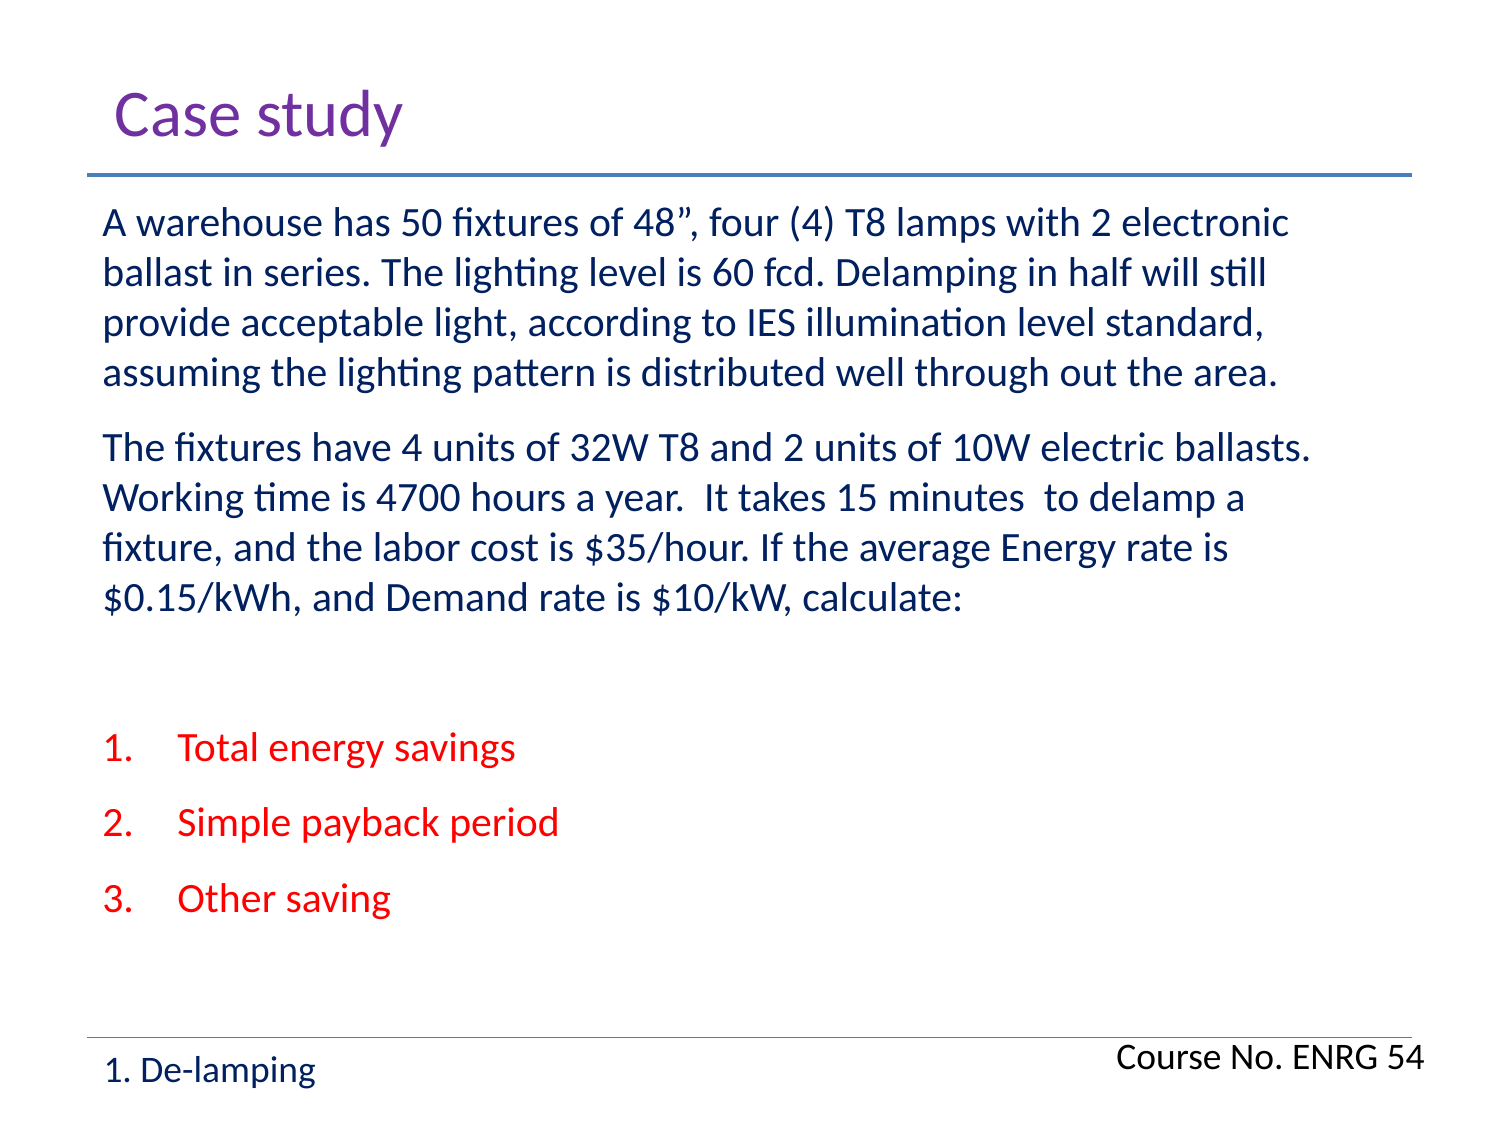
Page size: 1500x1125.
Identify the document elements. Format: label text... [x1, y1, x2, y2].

text_box A warehouse has 50 fixtures of 48”, four (4) T8 lamps with 2 electronic ballast in series. The lighting level is 60 fcd. Delamping in half will still provide acceptable light, according to IES illumination level standard, assuming the lighting pattern is distributed well through out the area. The fixtures have 4 units of 32W T8 and 2 units of 10W electric ballasts. Working time is 4700 hours a year. It takes 15 minutes to delamp a fixture, and the labor cost is $35/hour. If the average Energy rate is $0.15/kWh, and Demand rate is $10/kW, calculate: Total energy savings Simple payback period Other saving [87, 187, 1375, 1003]
text_box Course No. ENRG 54 [1101, 1024, 1441, 1085]
text_box Case study [99, 62, 1125, 158]
text_box 1. De-lamping [88, 1045, 332, 1098]
